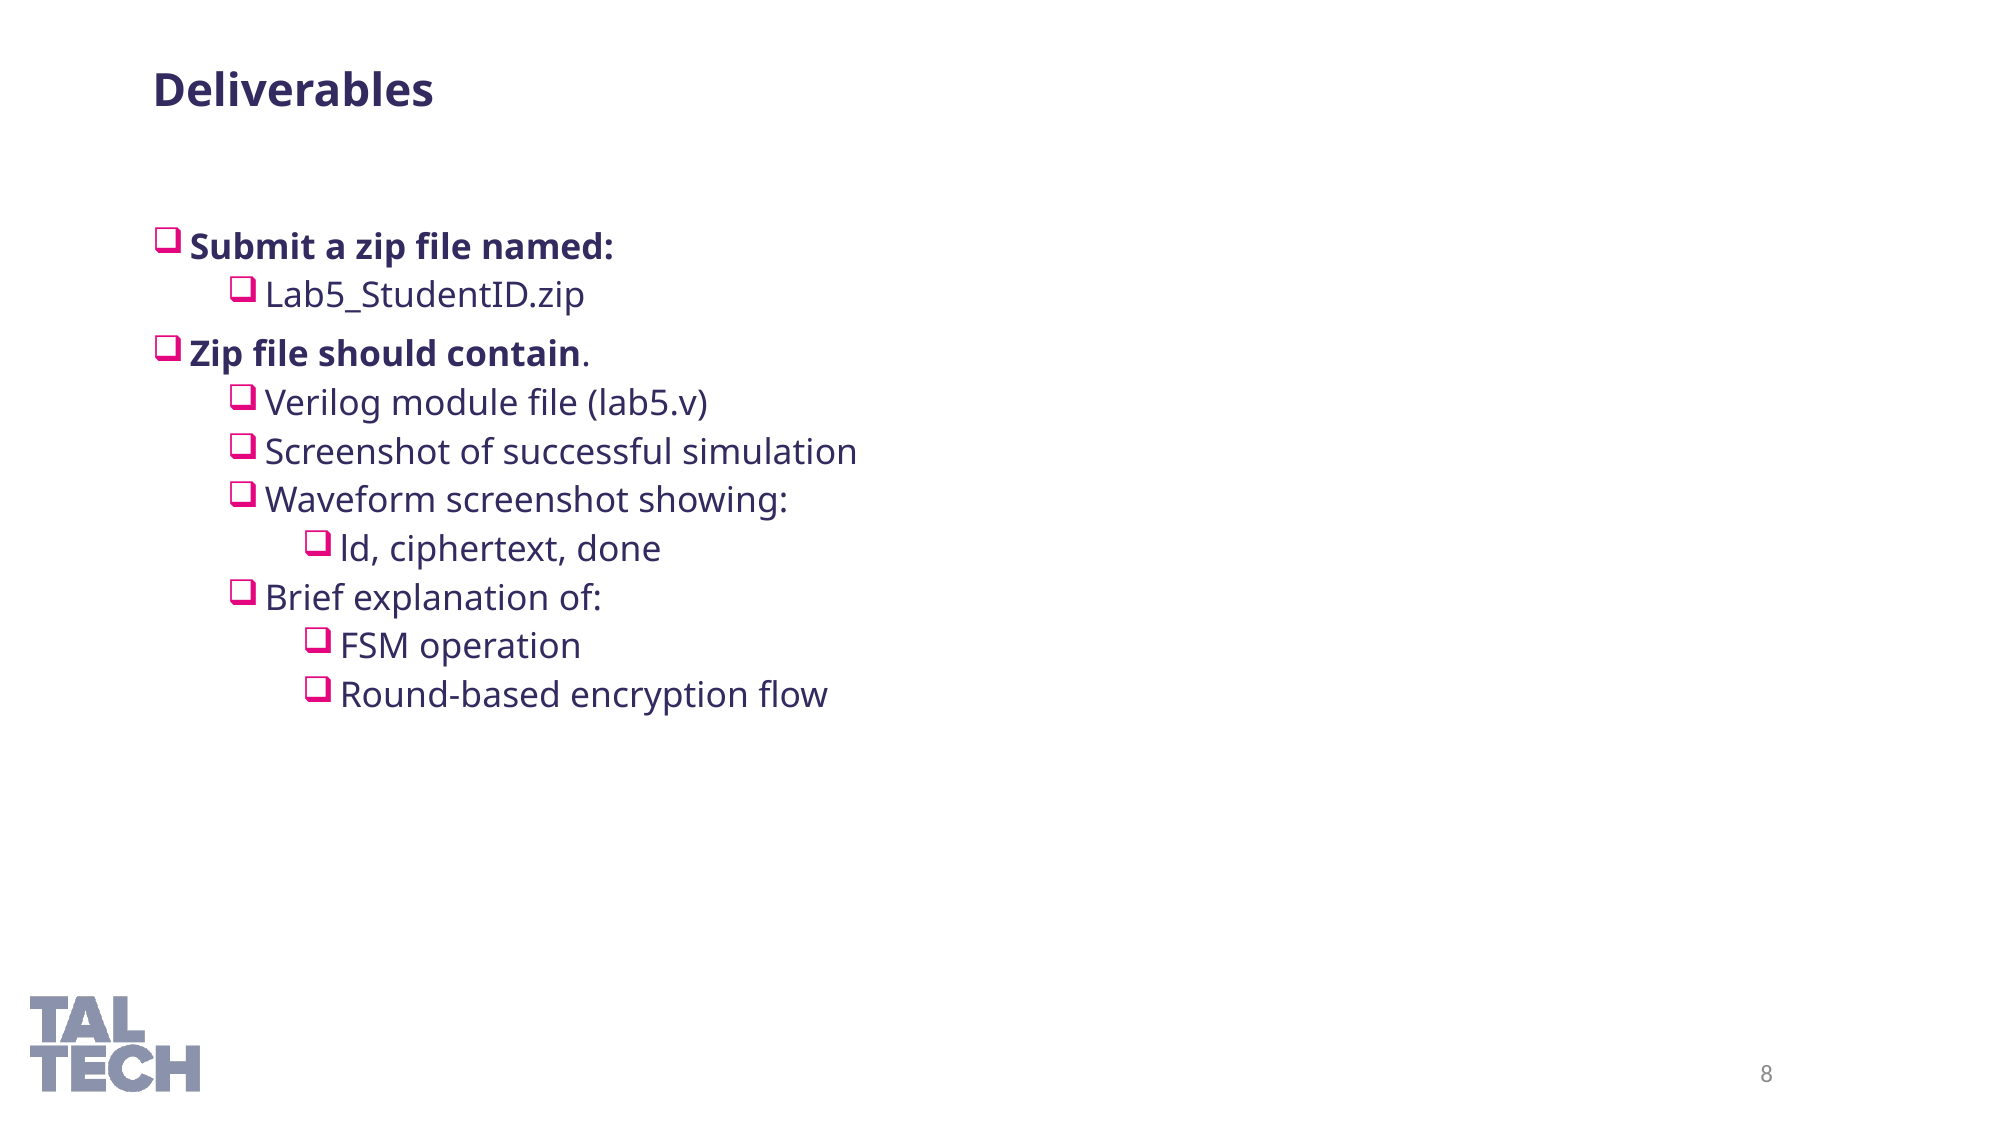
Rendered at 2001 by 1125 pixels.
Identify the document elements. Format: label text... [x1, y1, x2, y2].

slide_number 8 [1338, 1042, 1789, 1103]
list Submit a zip file named: Lab5_StudentID.zip Zip file should contain. Verilog module file (lab5.v) Screenshot of successful simulation Waveform screenshot showing: ld, ciphertext, done Brief explanation of: FSM operation Round-based encryption flow [137, 221, 1863, 1014]
title Deliverables [137, 59, 1863, 187]
picture [25, 990, 204, 1097]
